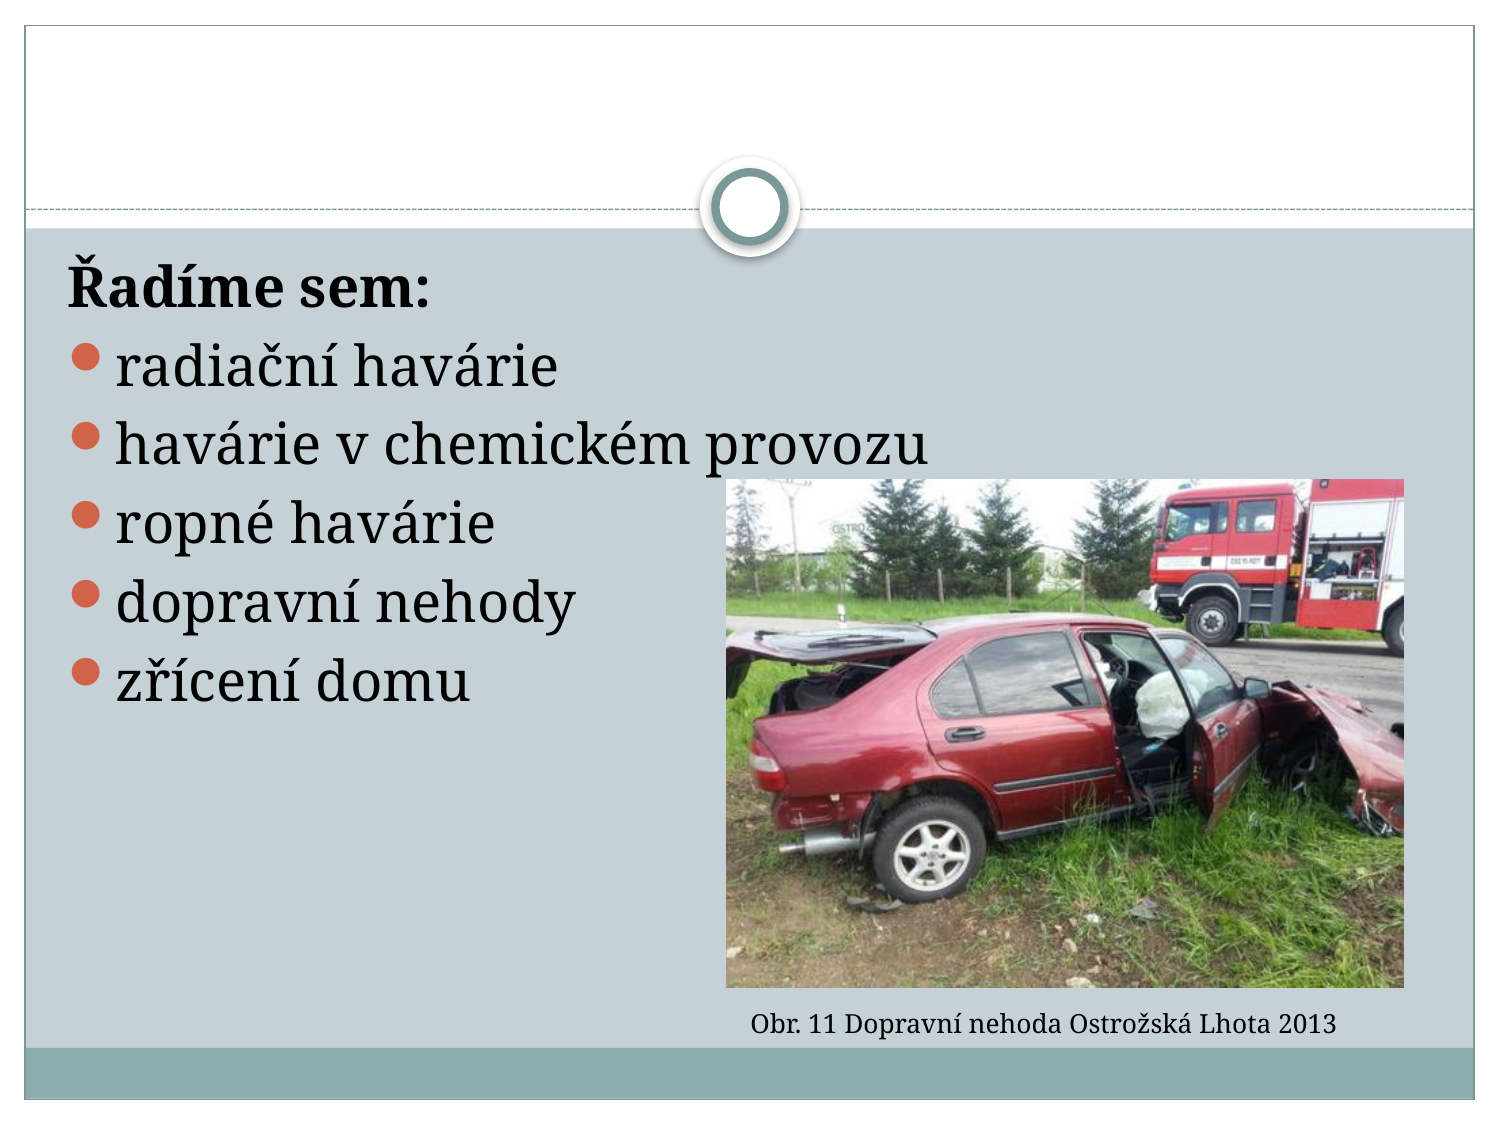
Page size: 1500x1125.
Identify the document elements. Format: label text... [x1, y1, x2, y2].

list Řadíme sem: radiační havárie havárie v chemickém provozu ropné havárie dopravní nehody zřícení domu [53, 243, 1449, 994]
text_box Obr. 11 Dopravní nehoda Ostrožská Lhota 2013 [726, 999, 1447, 1047]
picture [726, 479, 1404, 988]
